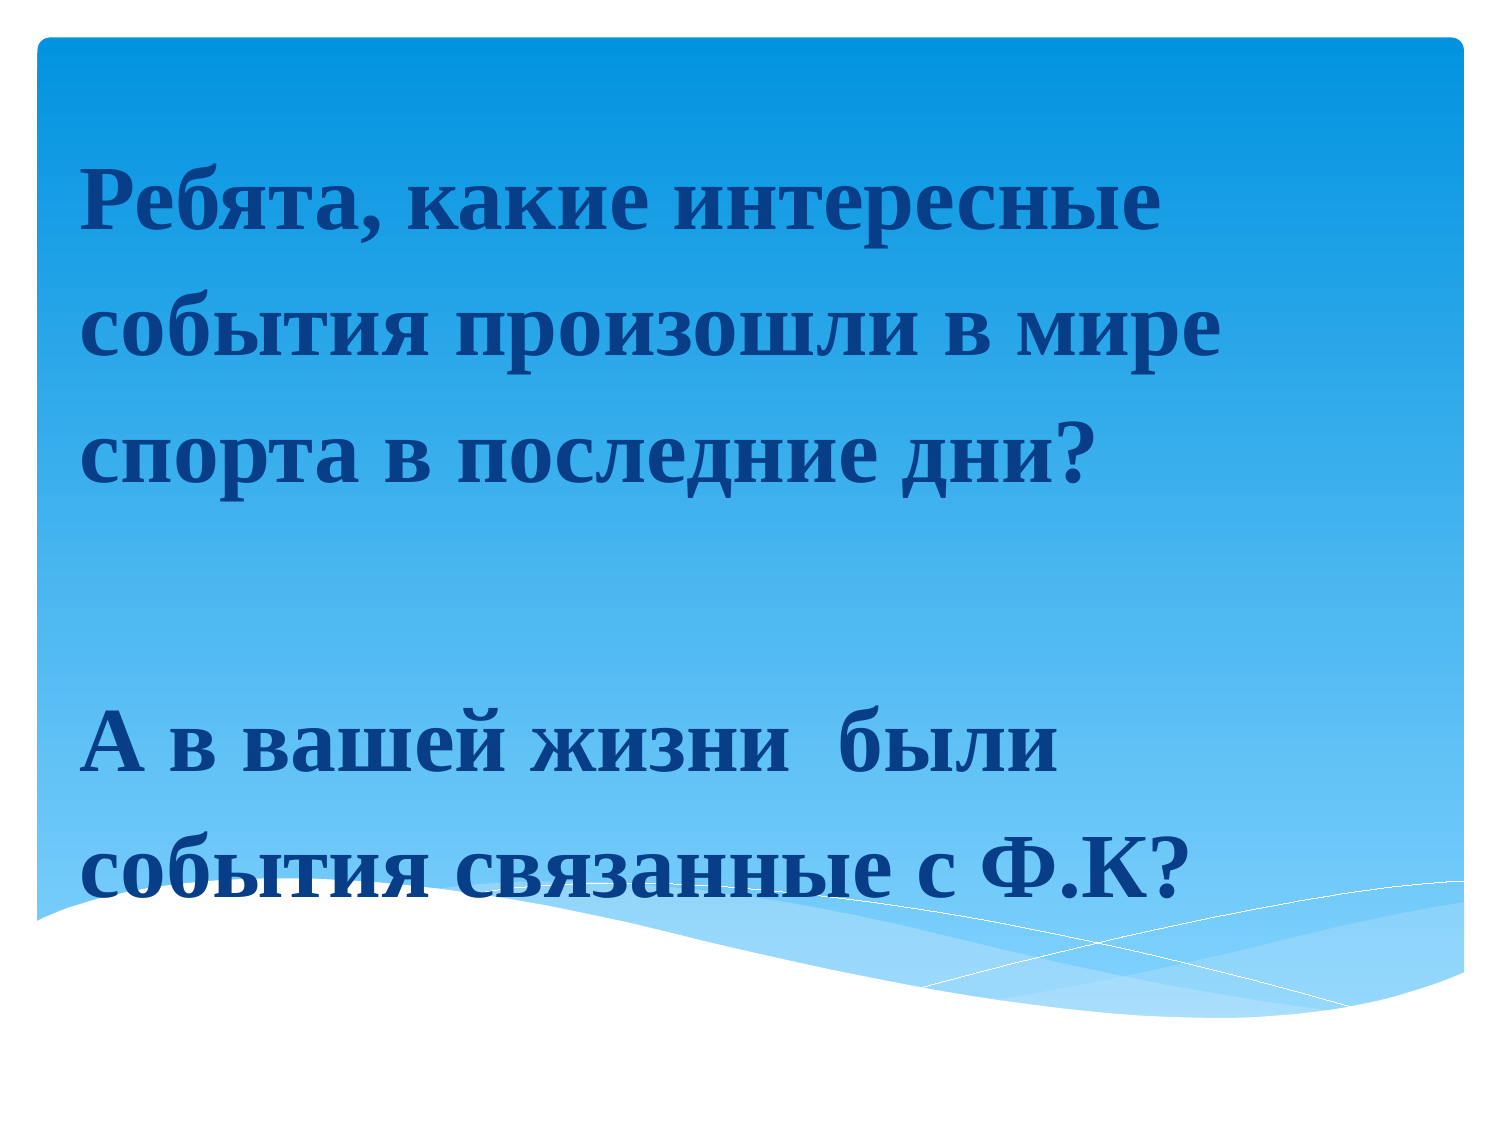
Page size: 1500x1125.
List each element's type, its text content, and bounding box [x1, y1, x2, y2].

subtitle Ребята, какие интересные события произошли в мире спорта в последние дни? А в вашей жизни были события связанные с Ф.К? [64, 113, 1388, 1012]
